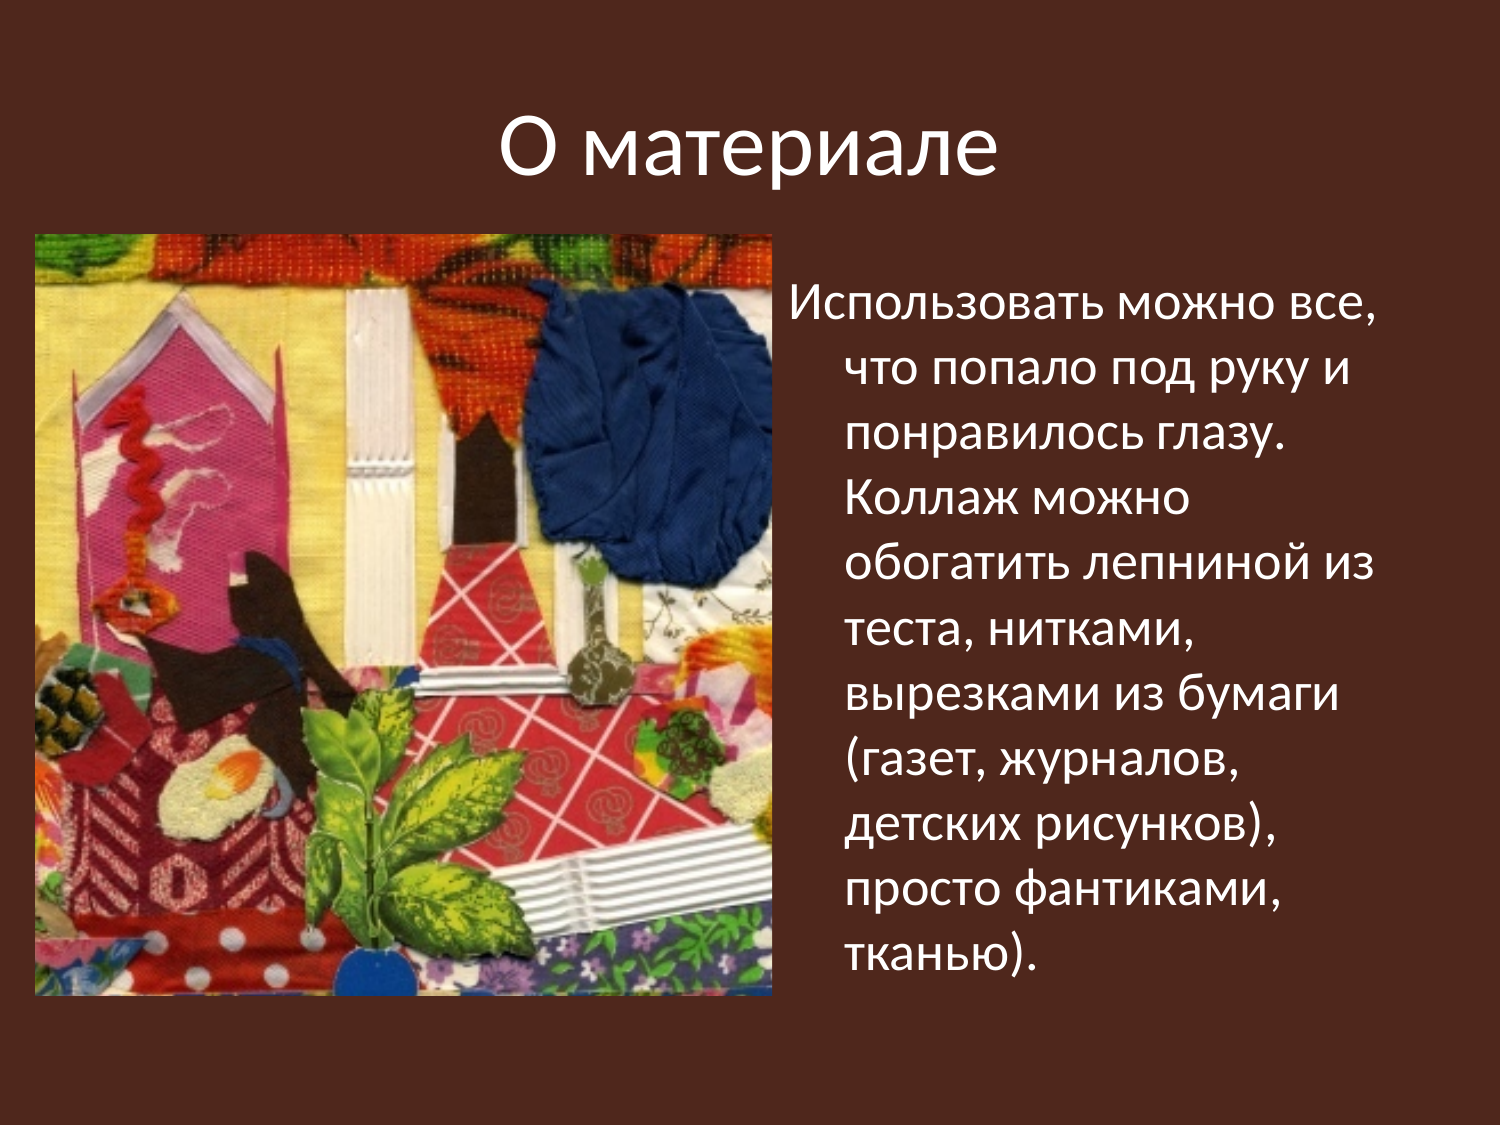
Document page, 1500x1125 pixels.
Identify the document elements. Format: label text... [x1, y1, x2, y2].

list Использовать можно все, что попало под руку и понравилось глазу. Коллаж можно обогатить лепниной из теста, нитками, вырезками из бумаги (газет, журналов, детских рисунков), просто фантиками, тканью). [775, 257, 1432, 1001]
title О материале [75, 45, 1425, 233]
picture [34, 234, 773, 996]
